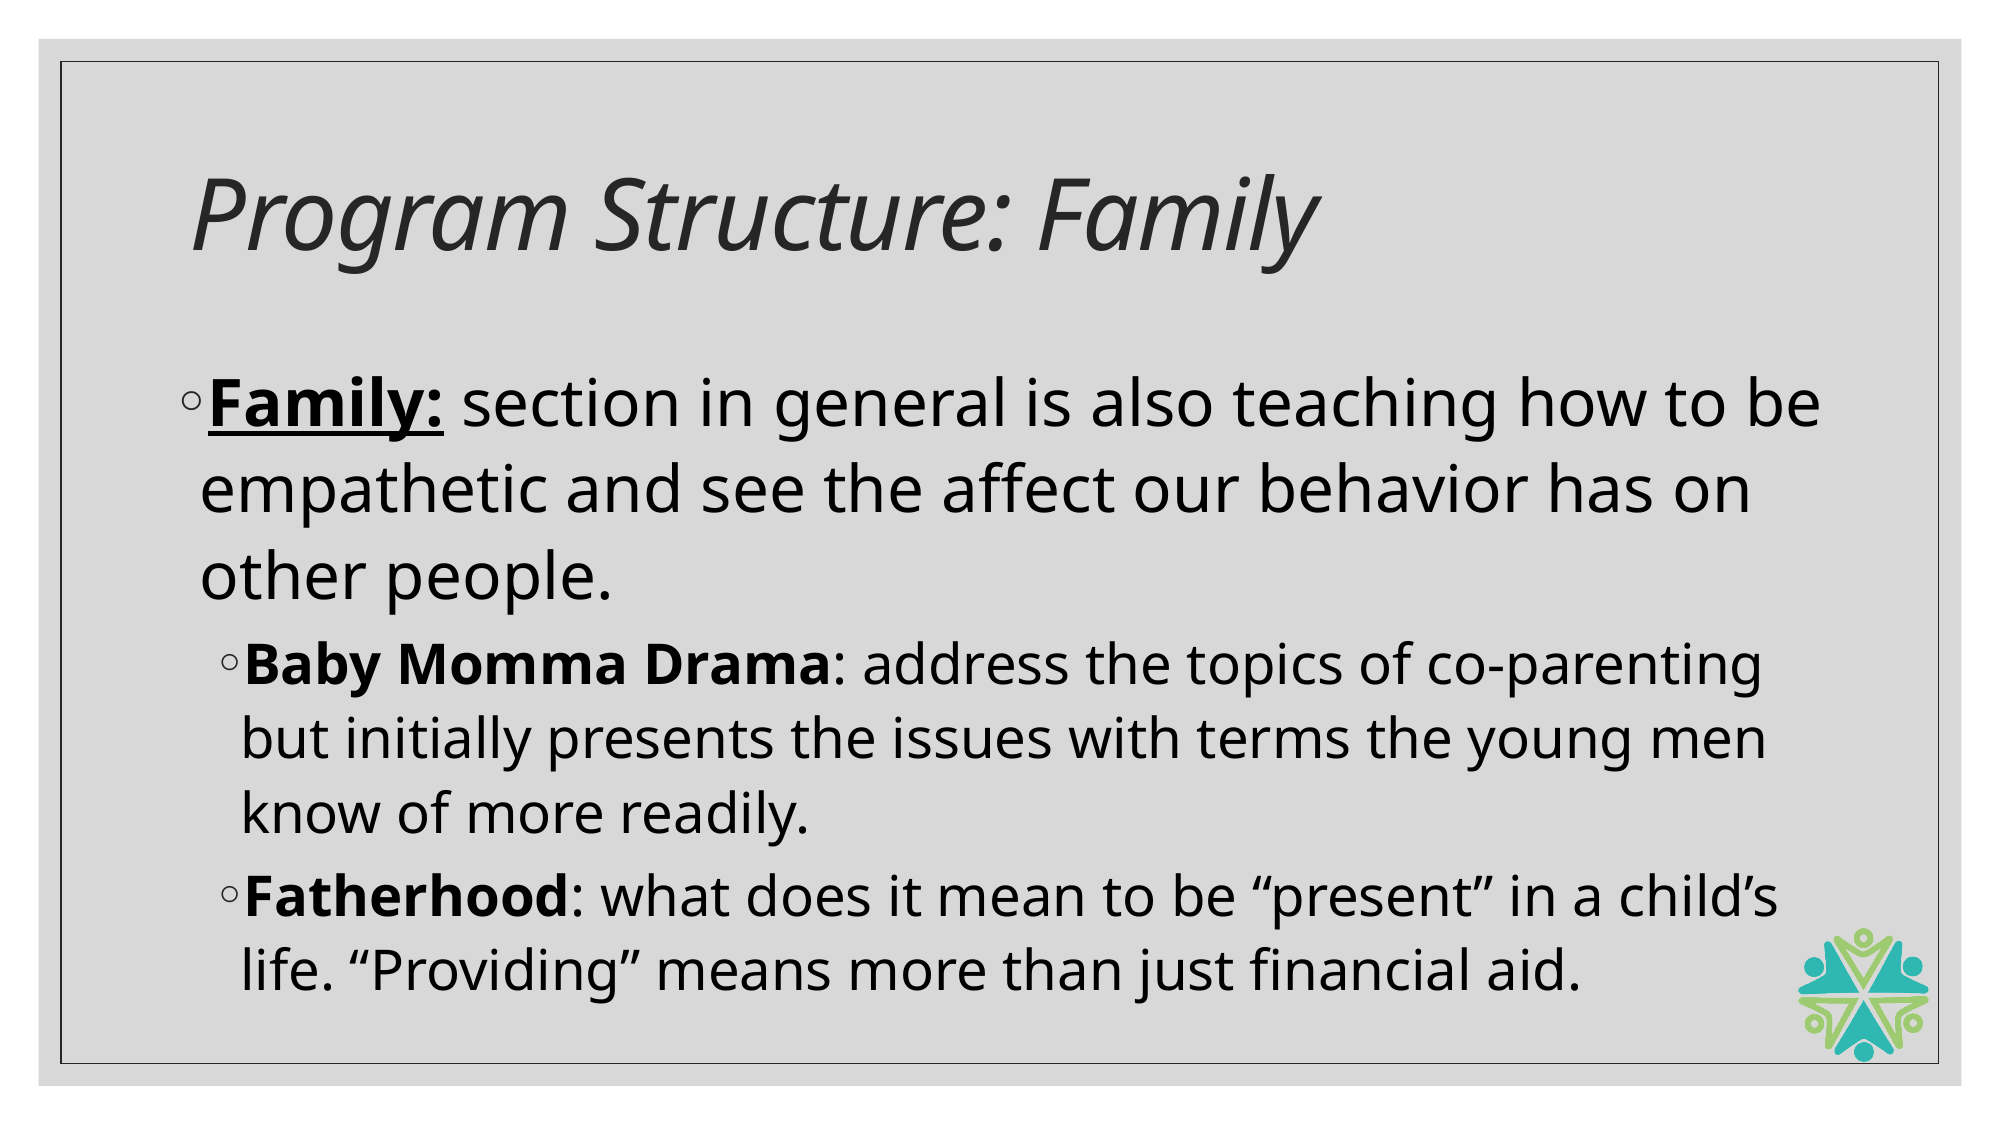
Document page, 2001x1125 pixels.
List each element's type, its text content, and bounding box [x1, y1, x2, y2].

list Family: section in general is also teaching how to be empathetic and see the affect our behavior has on other people. Baby Momma Drama: address the topics of co-parenting but initially presents the issues with terms the young men know of more readily. Fatherhood: what does it mean to be “present” in a child’s life. “Providing” means more than just financial aid. [157, 345, 1858, 1020]
picture [1798, 928, 1929, 1062]
title Program Structure: Family [174, 105, 1825, 331]
